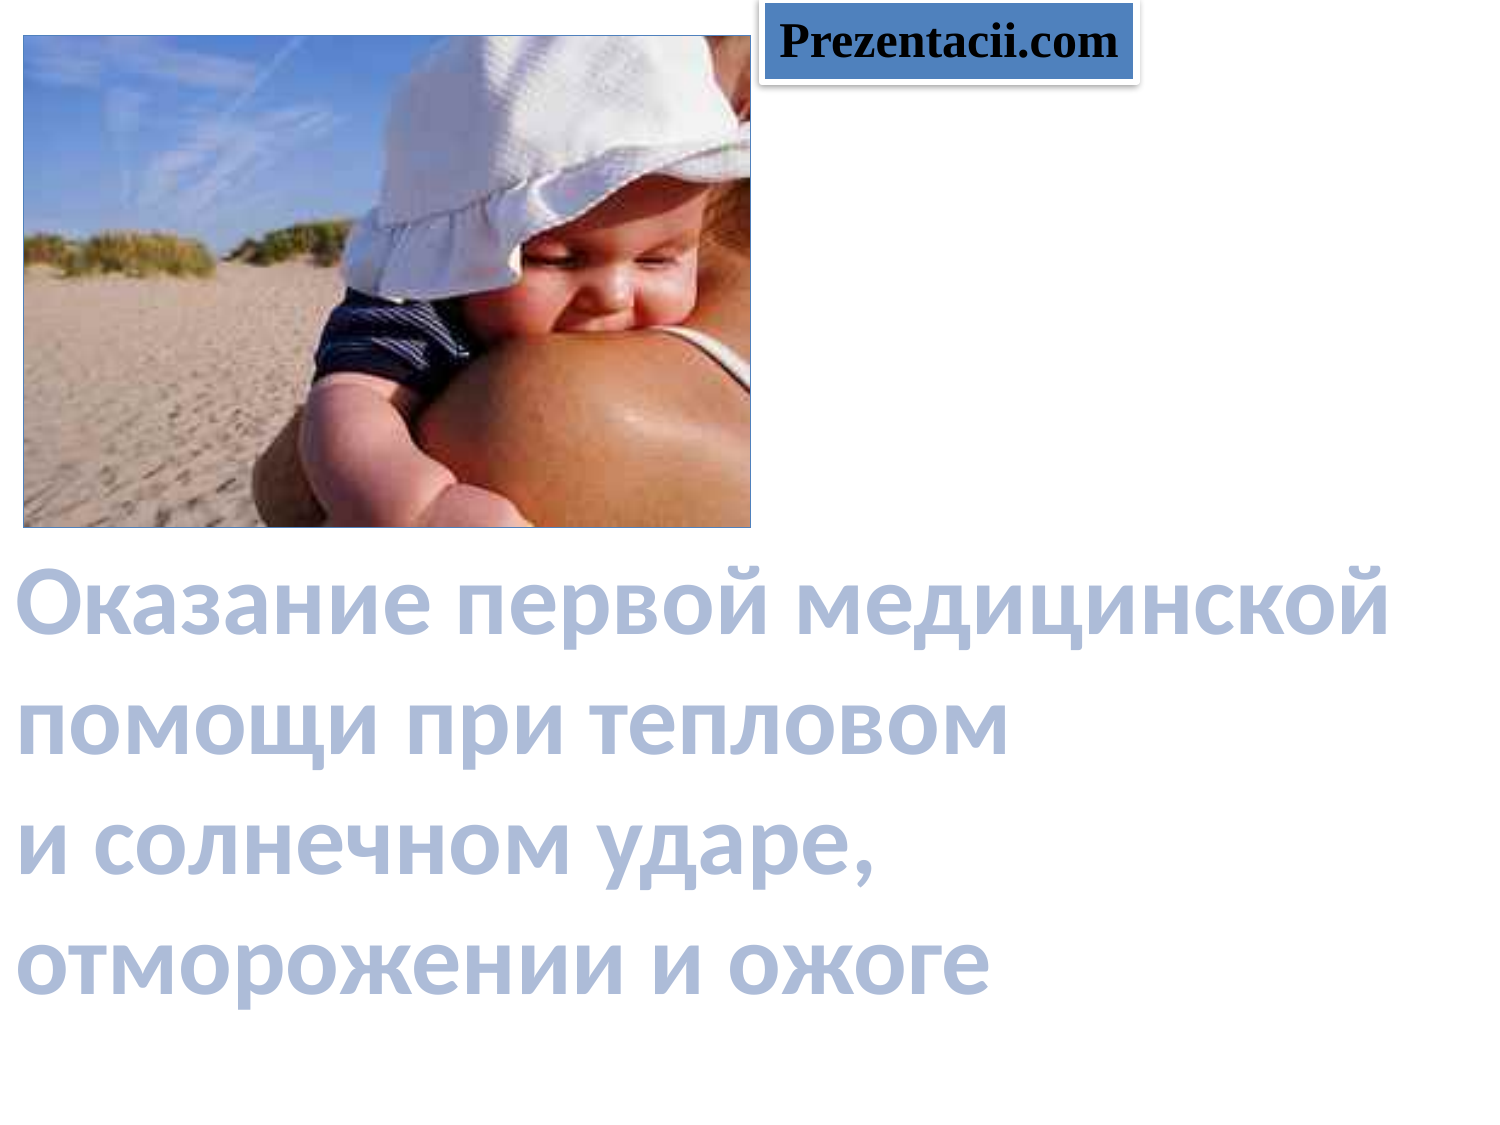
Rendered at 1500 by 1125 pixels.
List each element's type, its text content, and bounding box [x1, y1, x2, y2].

text_box Оказание первой медицинской помощи при тепловом и солнечном ударе, отморожении и ожоге [0, 527, 1500, 1023]
picture [23, 34, 752, 528]
text_box Prezentacii.com [759, 0, 1140, 85]
